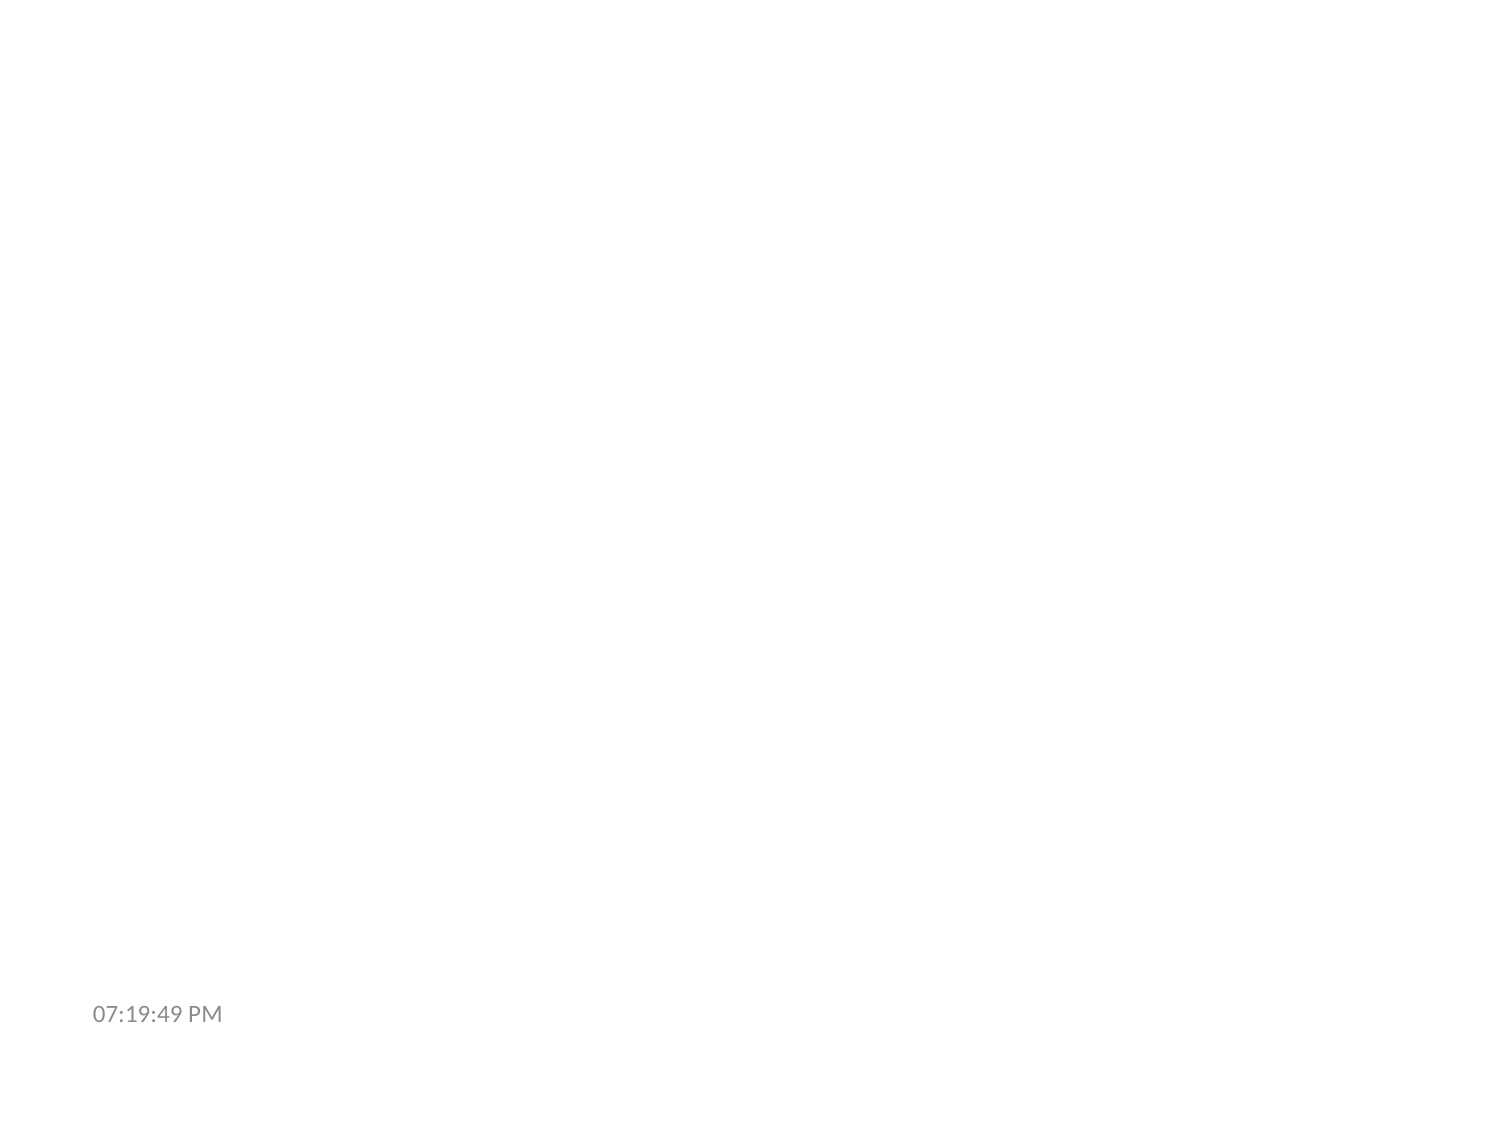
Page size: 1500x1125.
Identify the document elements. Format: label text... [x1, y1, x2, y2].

text_box 3:35:09 PM [77, 982, 428, 1043]
